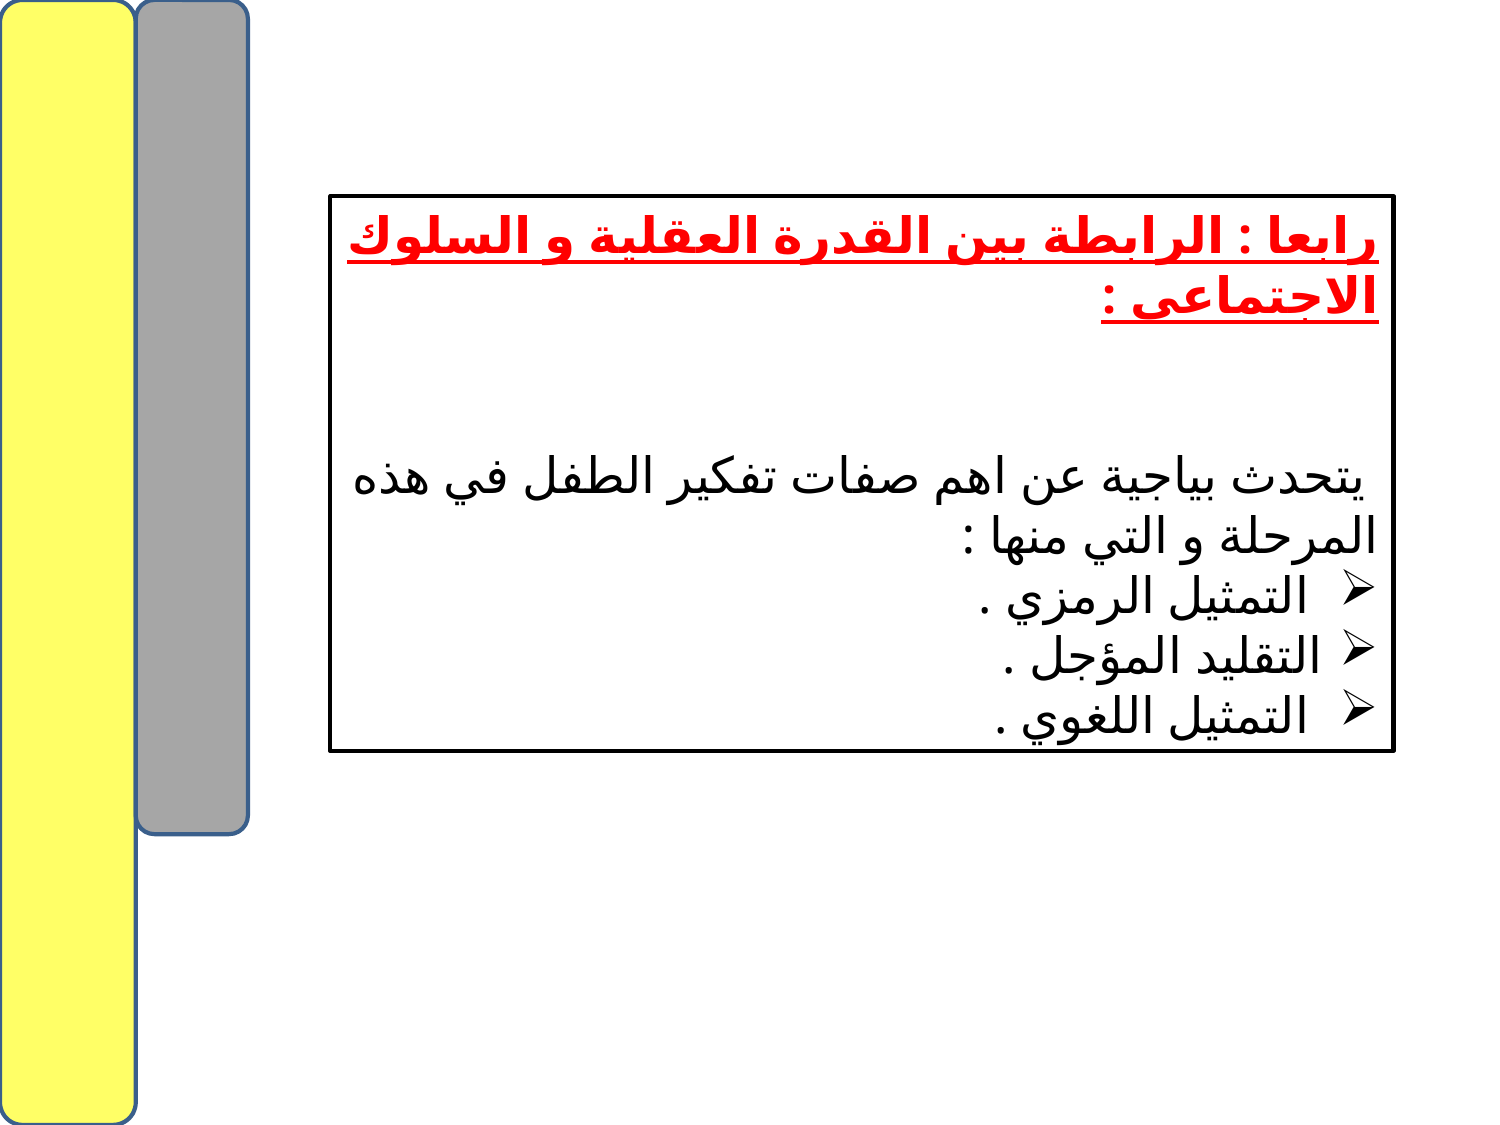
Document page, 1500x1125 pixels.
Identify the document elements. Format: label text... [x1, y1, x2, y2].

text_box رابعا : الرابطة بين القدرة العقلية و السلوك الاجتماعى : يتحدث بياجية عن اهم صفات تفكير الطفل في هذه المرحلة و التي منها : التمثيل الرمزي . التقليد المؤجل . التمثيل اللغوي . [328, 194, 1396, 753]
text_box [0, 0, 138, 1125]
text_box [133, 0, 251, 837]
